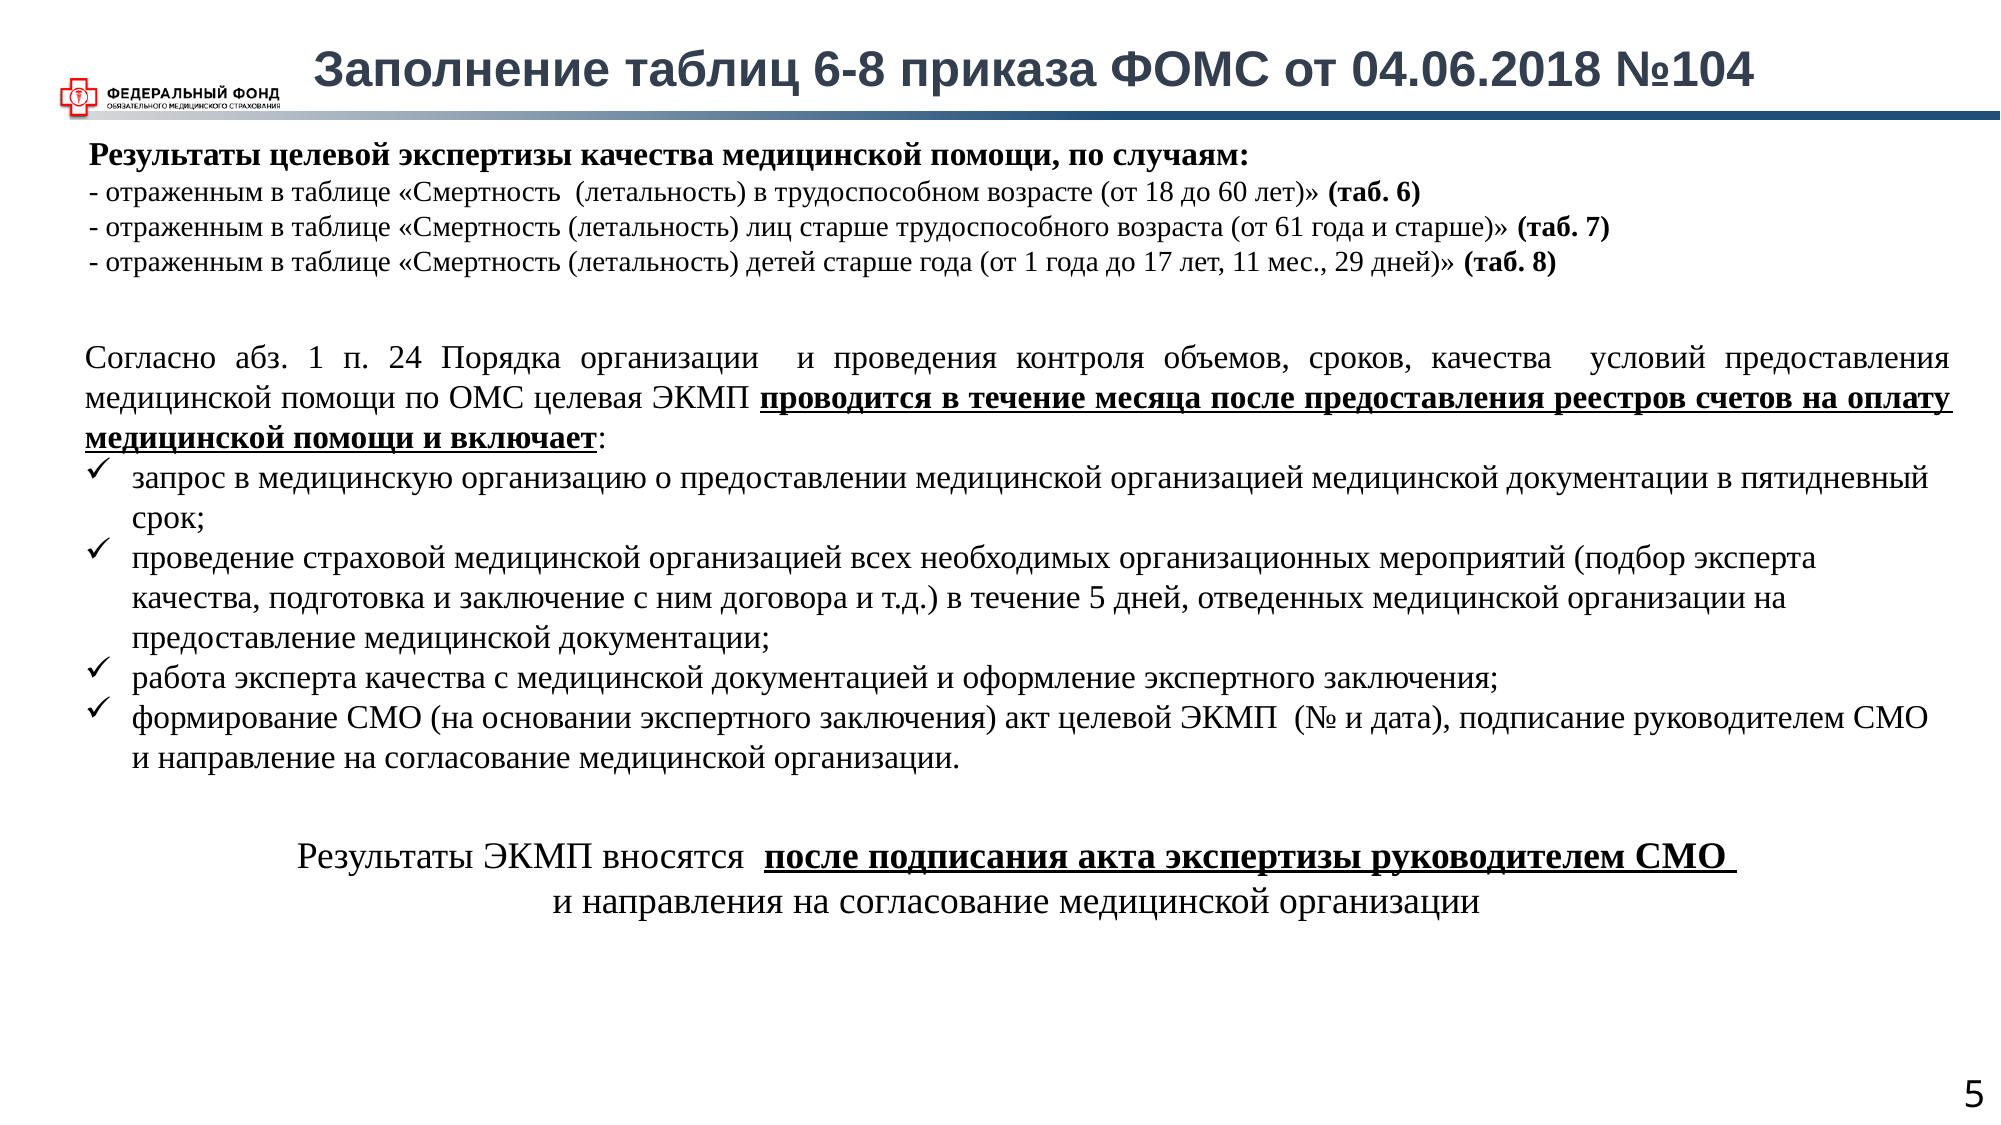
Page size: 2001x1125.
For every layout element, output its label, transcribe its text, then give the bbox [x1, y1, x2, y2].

text_box Согласно абз. 1 п. 24 Порядка организации и проведения контроля объемов, сроков, качества условий предоставления медицинской помощи по ОМС целевая ЭКМП проводится в течение месяца после предоставления реестров счетов на оплату медицинской помощи и включает: запрос в медицинскую организацию о предоставлении медицинской организацией медицинской документации в пятидневный срок; проведение страховой медицинской организацией всех необходимых организационных мероприятий (подбор эксперта качества, подготовка и заключение с ним договора и т.д.) в течение 5 дней, отведенных медицинской организации на предоставление медицинской документации; работа эксперта качества с медицинской документацией и оформление экспертного заключения; формирование СМО (на основании экспертного заключения) акт целевой ЭКМП (№ и дата), подписание руководителем СМО и направление на согласование медицинской организации. [70, 328, 1968, 783]
text_box Заполнение таблиц 6-8 приказа ФОМС от 04.06.2018 №104 [162, 40, 1920, 104]
text_box Результаты целевой экспертизы качества медицинской помощи, по случаям: - отраженным в таблице «Смертность (летальность) в трудоспособном возрасте (от 18 до 60 лет)» (таб. 6) - отраженным в таблице «Смертность (летальность) лиц старше трудоспособного возраста (от 61 года и старше)» (таб. 7) - отраженным в таблице «Смертность (летальность) детей старше года (от 1 года до 17 лет, 11 мес., 29 дней)» (таб. 8) [74, 124, 1964, 285]
picture [58, 78, 280, 120]
text_box Результаты ЭКМП вносятся после подписания акта экспертизы руководителем СМО и направления на согласование медицинской организации [70, 823, 1964, 929]
slide_number 5 [1550, 1065, 2000, 1125]
